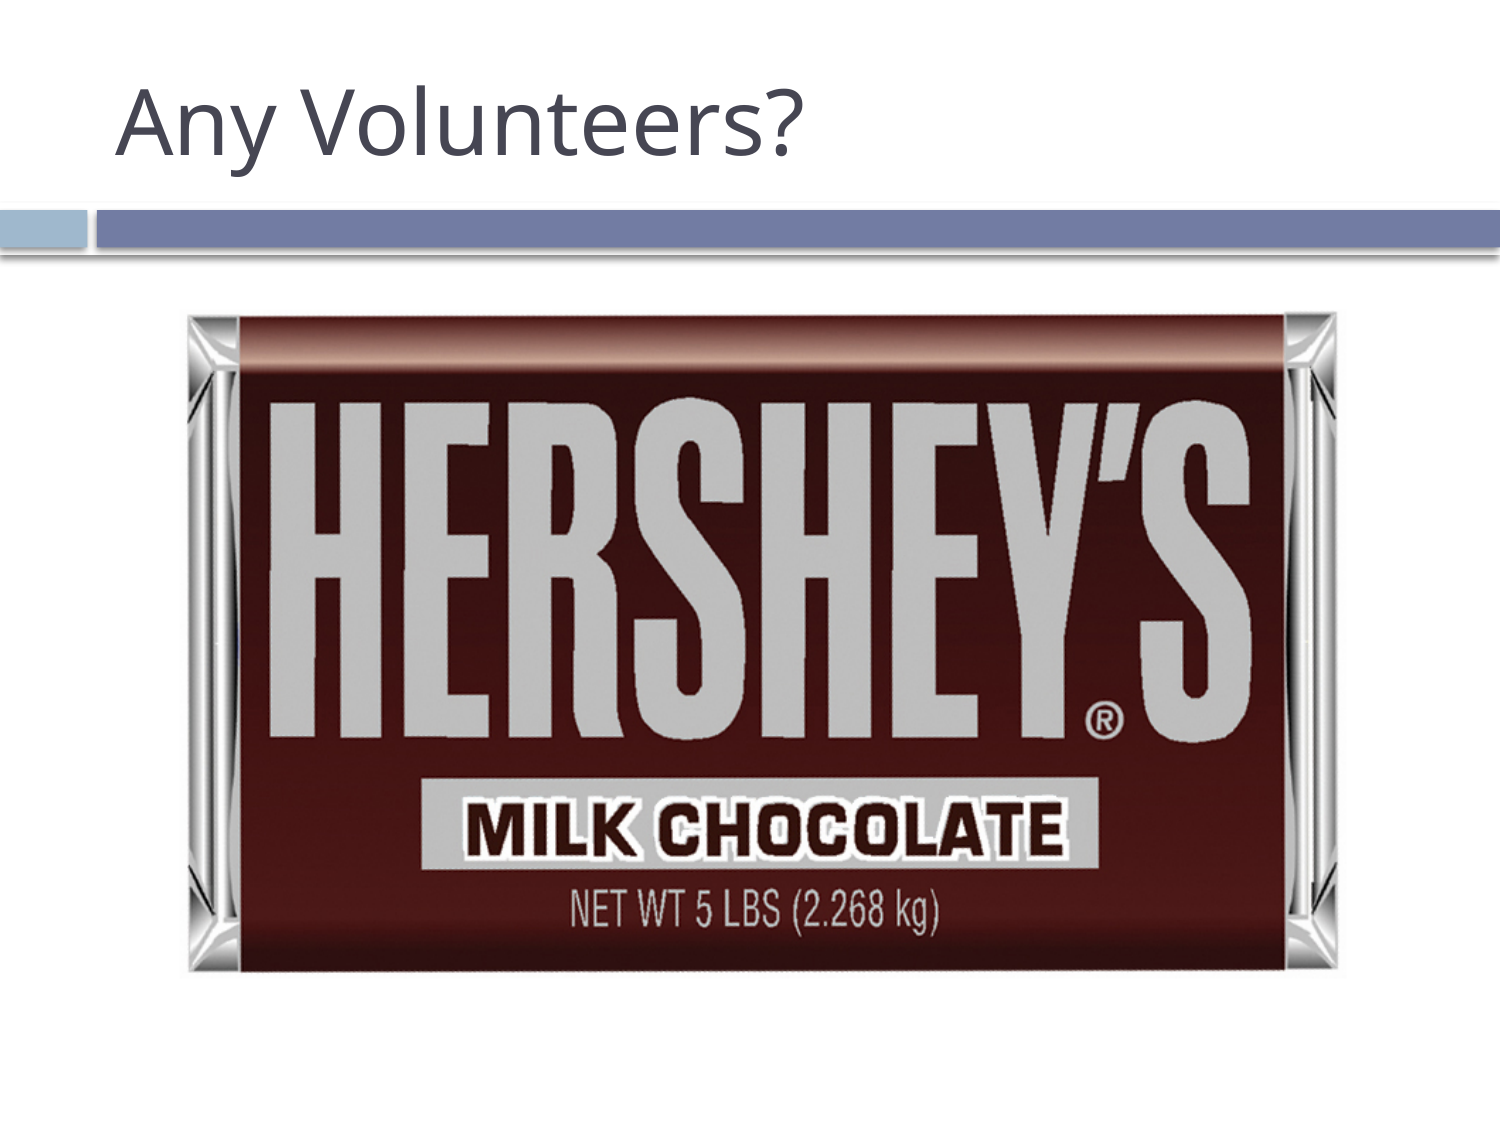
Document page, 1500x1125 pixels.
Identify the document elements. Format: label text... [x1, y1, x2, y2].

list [140, 298, 1388, 987]
title Any Volunteers? [100, 37, 1438, 200]
